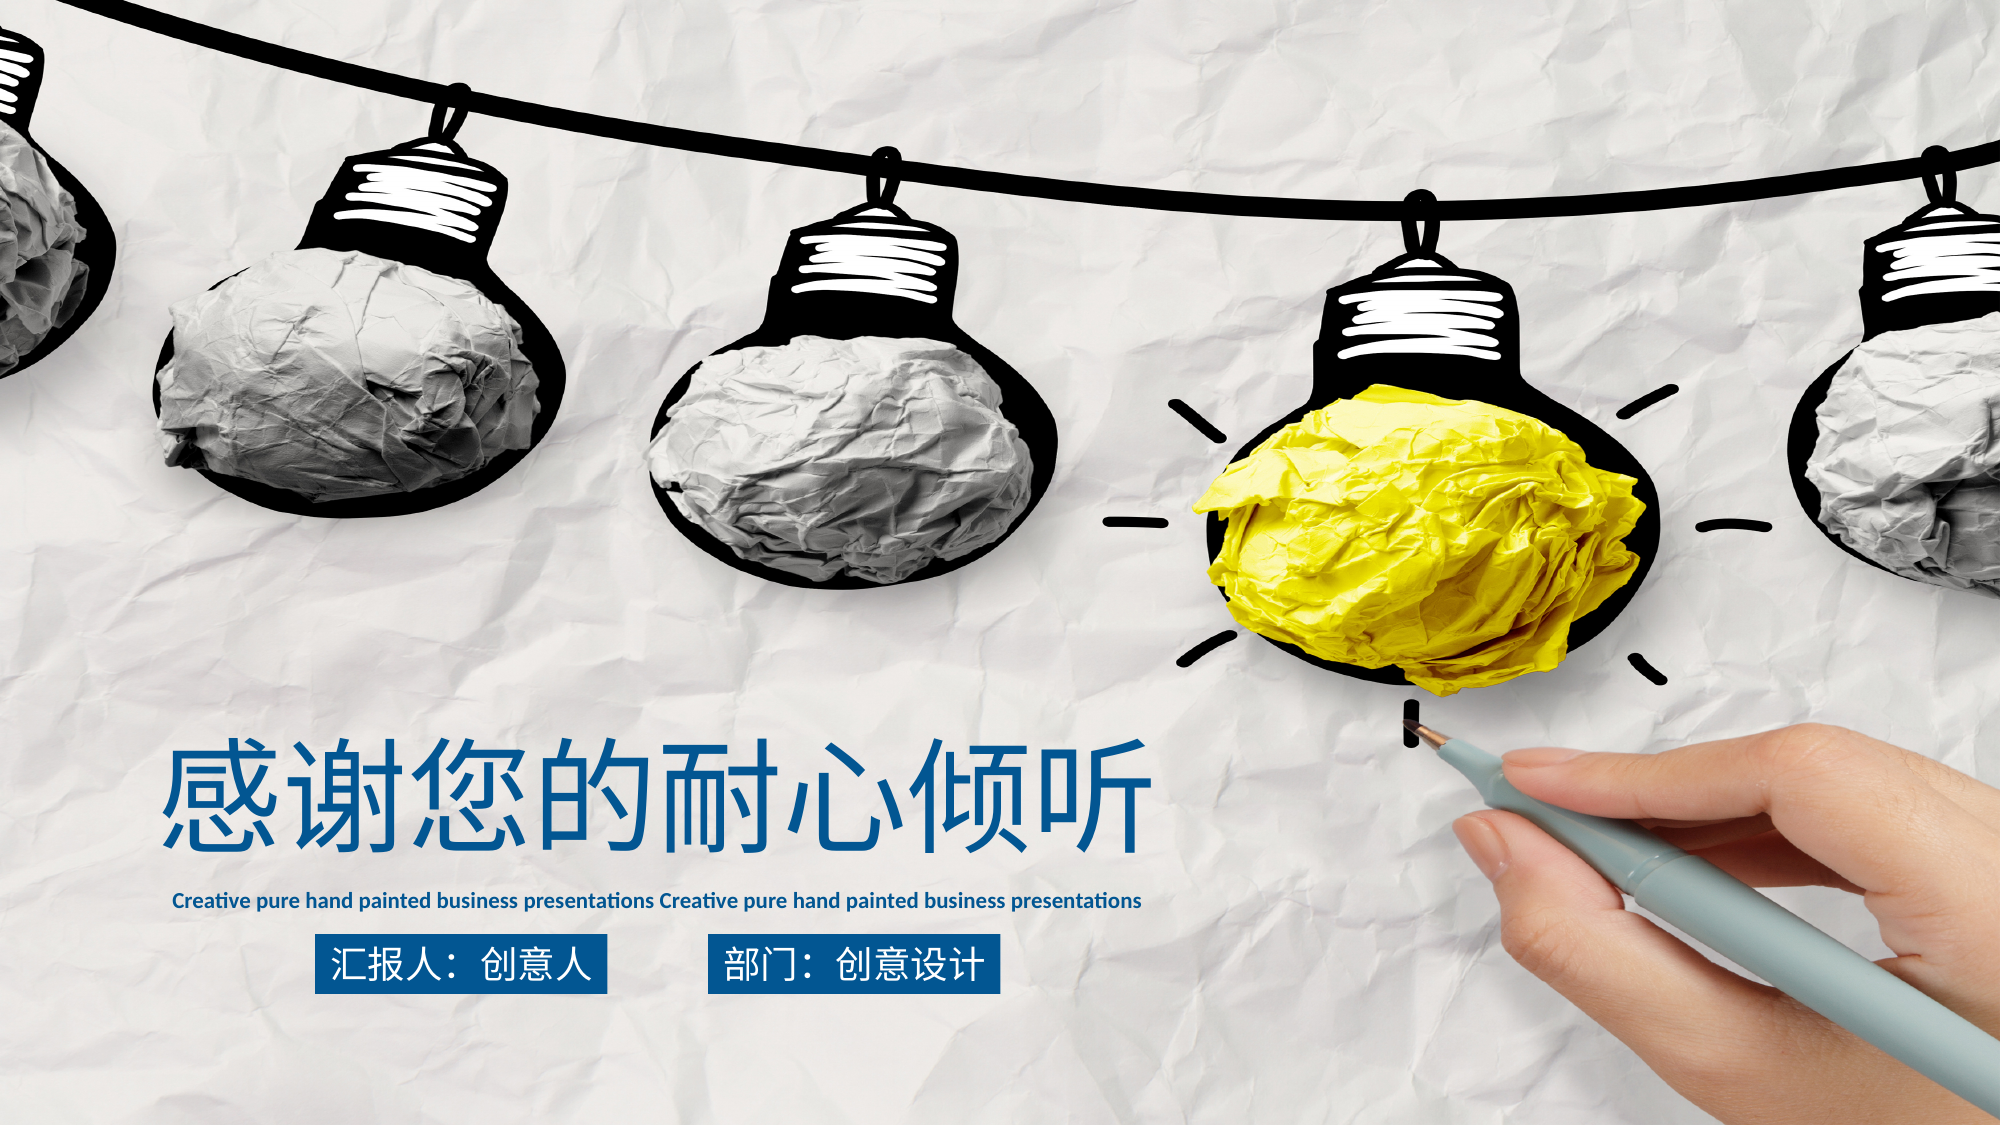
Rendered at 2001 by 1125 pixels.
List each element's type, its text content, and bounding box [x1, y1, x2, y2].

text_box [313, 934, 1003, 995]
text_box 感谢您的耐心倾听 [142, 711, 1173, 877]
picture [0, 0, 2001, 1125]
text_box Creative pure hand painted business presentations Creative pure hand painted business presentations [157, 878, 1158, 948]
